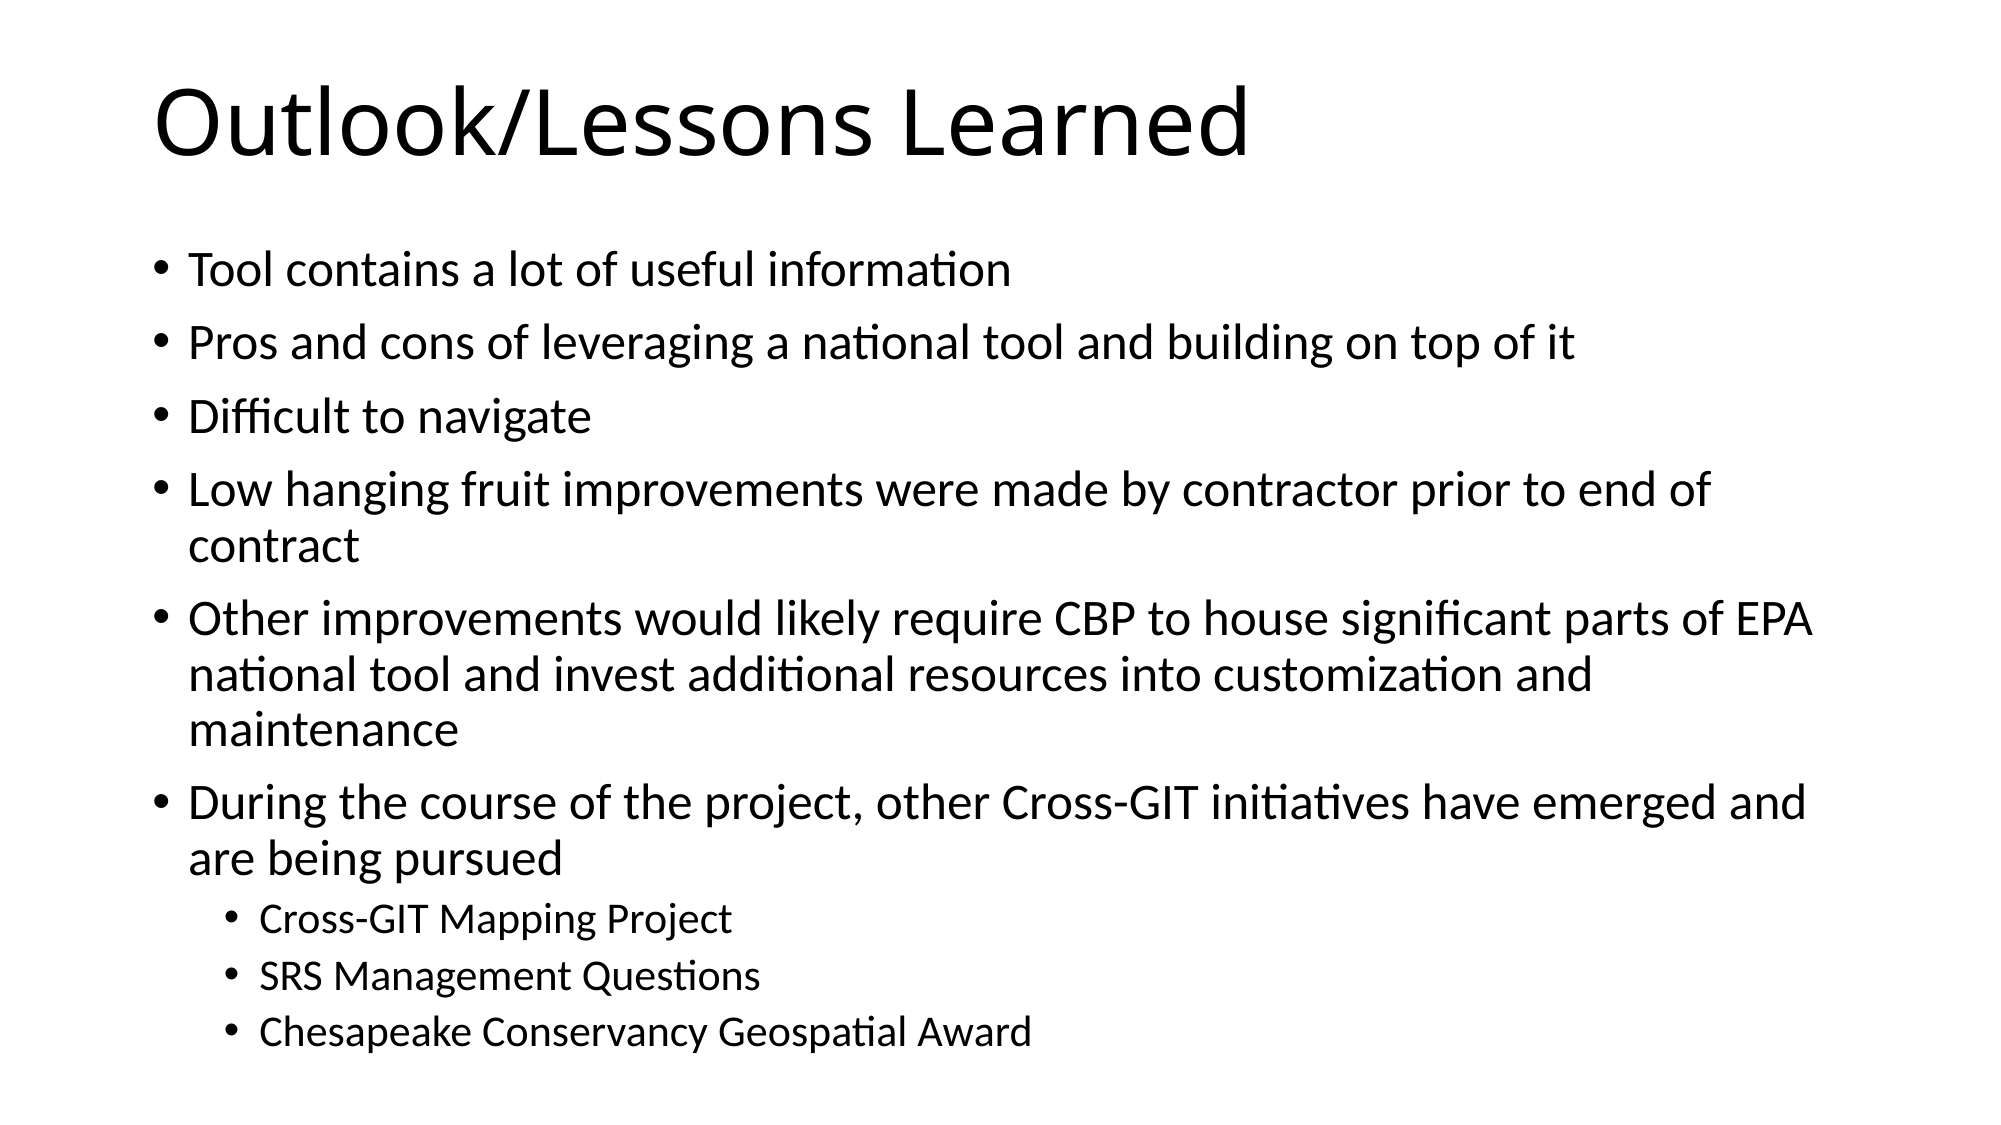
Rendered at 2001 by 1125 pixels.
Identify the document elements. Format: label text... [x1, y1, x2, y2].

title Outlook/Lessons Learned [137, 17, 1863, 234]
list Tool contains a lot of useful information Pros and cons of leveraging a national tool and building on top of it Difficult to navigate Low hanging fruit improvements were made by contractor prior to end of contract Other improvements would likely require CBP to house significant parts of EPA national tool and invest additional resources into customization and maintenance During the course of the project, other Cross-GIT initiatives have emerged and are being pursued Cross-GIT Mapping Project SRS Management Questions Chesapeake Conservancy Geospatial Award [137, 234, 1863, 1066]
